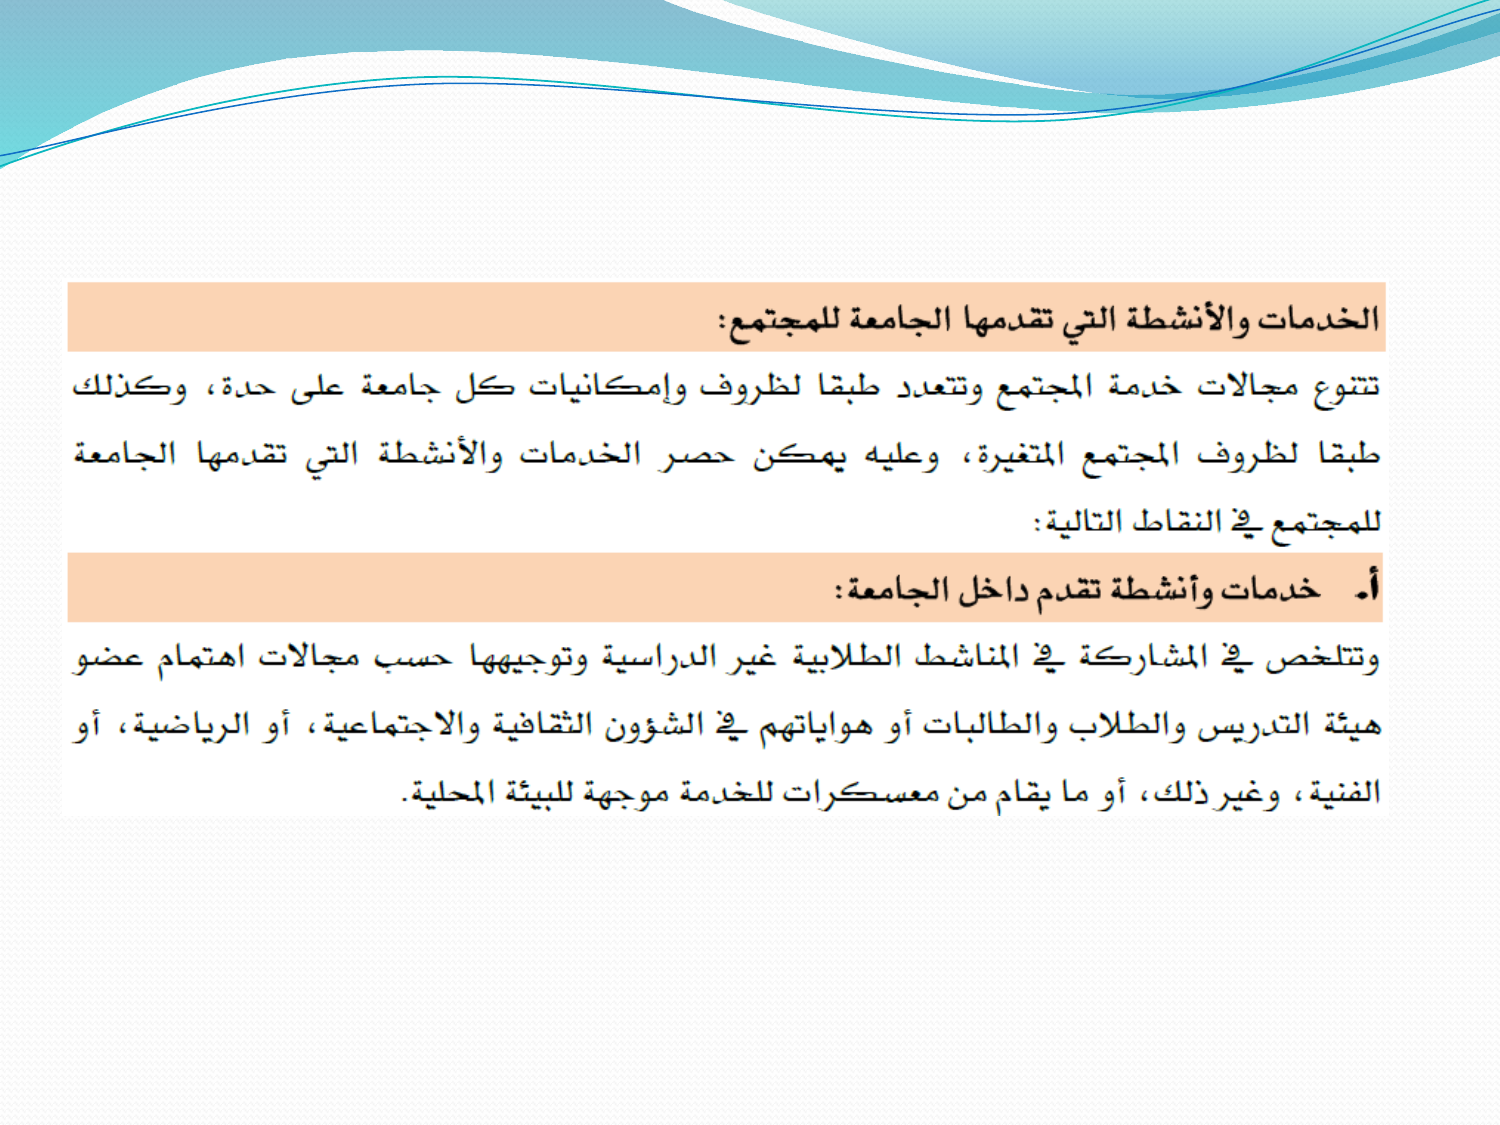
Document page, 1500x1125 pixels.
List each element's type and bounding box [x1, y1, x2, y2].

picture [62, 277, 1390, 817]
